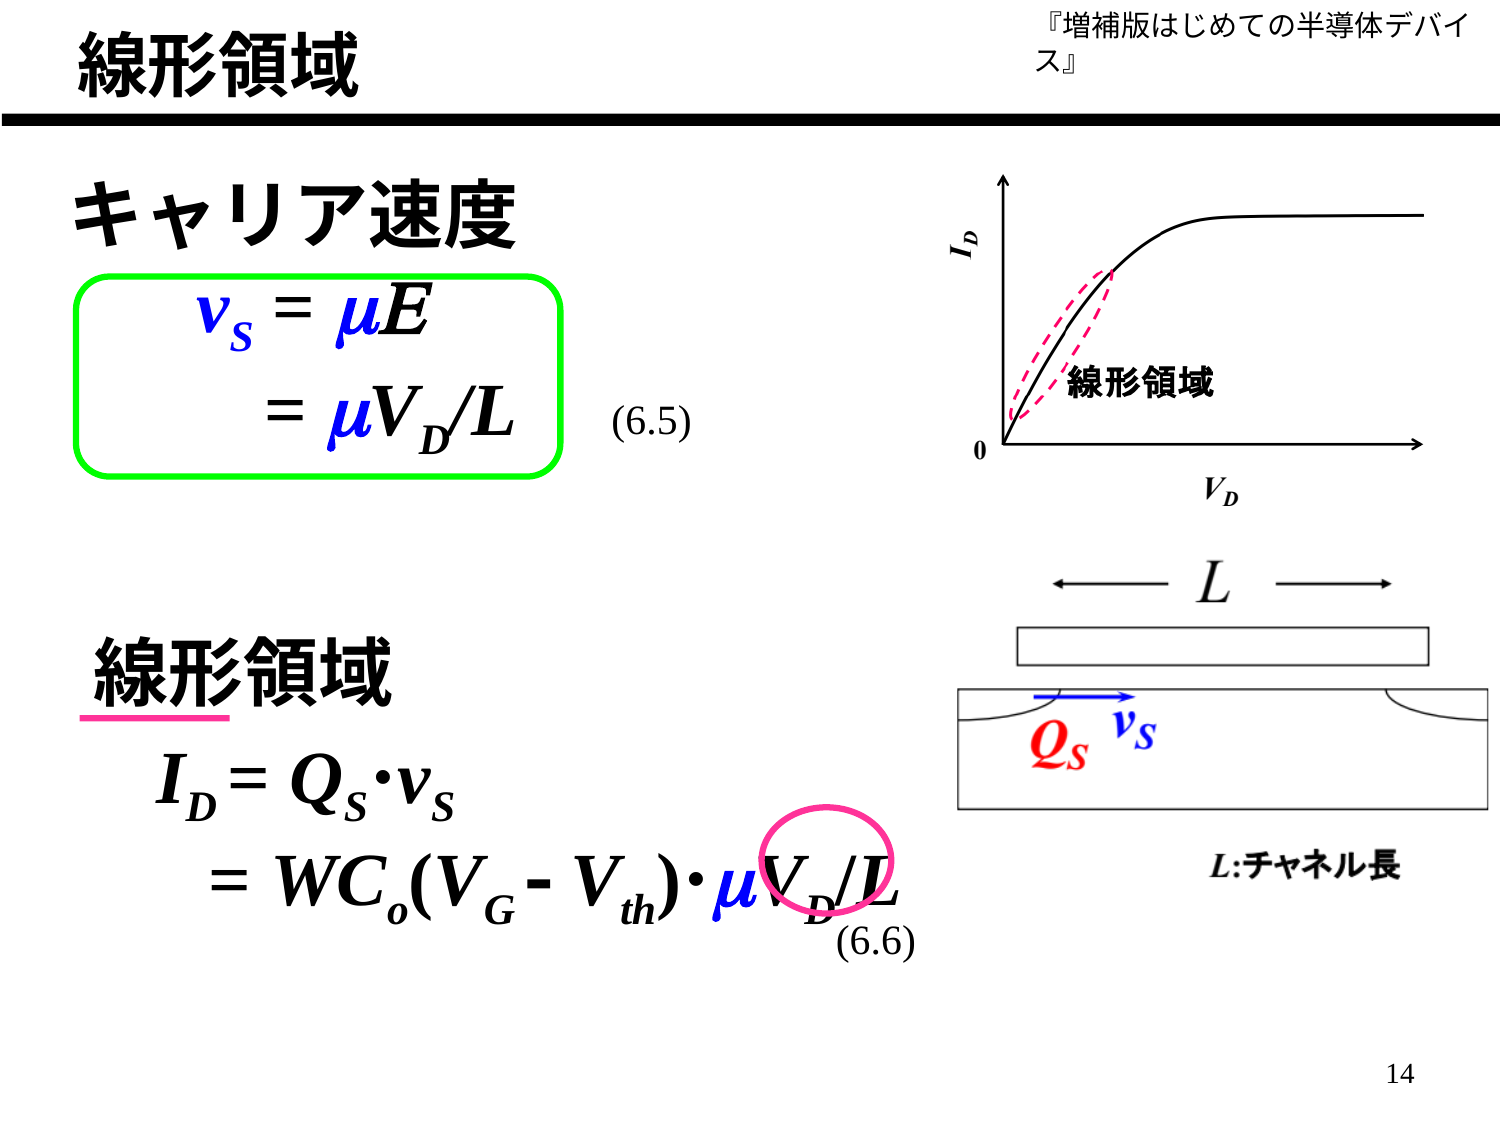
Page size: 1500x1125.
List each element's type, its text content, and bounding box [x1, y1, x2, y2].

picture [957, 524, 1489, 906]
text_box (6.5) [596, 385, 707, 451]
text_box [761, 807, 892, 914]
text_box (6.6) [821, 905, 932, 970]
text_box キャリア速度 vS = mE = mVD/L [53, 160, 620, 471]
title 線形領域 [62, 25, 1438, 102]
picture [876, 149, 1443, 516]
text_box D線形領域 ID = QS⋅vS = WCo(VG - Vth)⋅mVD/L [28, 618, 1117, 941]
text_box [75, 276, 561, 477]
